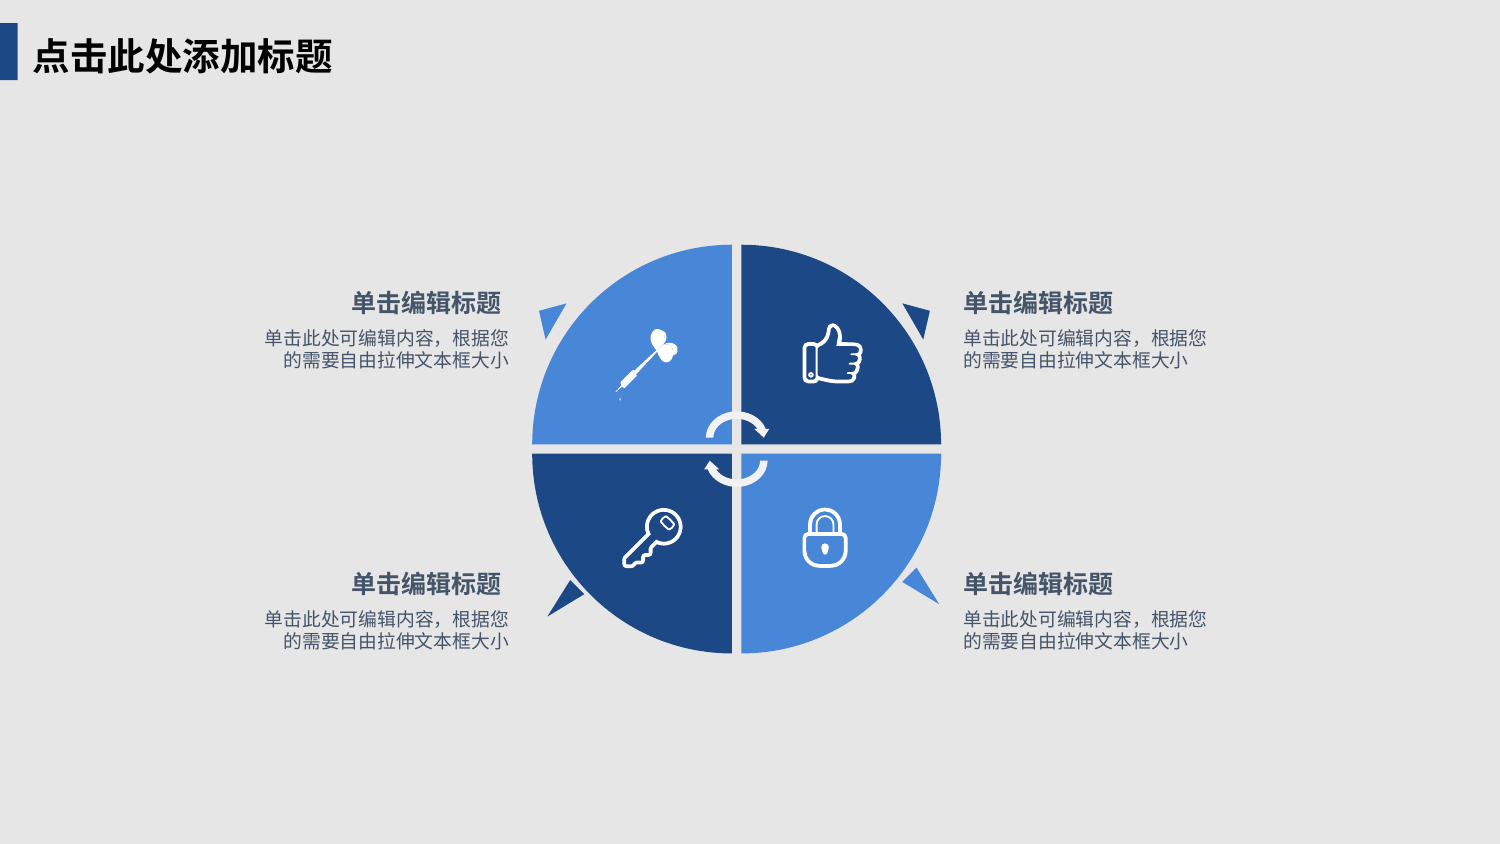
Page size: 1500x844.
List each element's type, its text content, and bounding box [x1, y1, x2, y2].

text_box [615, 328, 678, 401]
text_box [0, 23, 18, 81]
text_box [902, 303, 930, 340]
text_box [532, 453, 732, 654]
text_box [802, 323, 863, 384]
text_box [704, 460, 768, 487]
text_box [902, 567, 940, 605]
text_box [741, 453, 942, 654]
text_box 单击此处可编辑内容，根据您的需要自由拉伸文本框大小 [262, 326, 509, 372]
text_box [538, 303, 567, 340]
text_box 单击编辑标题 [963, 287, 1148, 318]
text_box [705, 411, 770, 438]
text_box 点击此处添加标题 [21, 27, 347, 84]
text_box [802, 507, 848, 569]
text_box 单击此处可编辑内容，根据您的需要自由拉伸文本框大小 [963, 326, 1210, 372]
text_box [547, 580, 585, 617]
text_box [622, 507, 683, 569]
text_box 单击编辑标题 [351, 568, 509, 599]
text_box 单击编辑标题 [963, 568, 1148, 599]
text_box 单击编辑标题 [351, 287, 509, 318]
text_box 单击此处可编辑内容，根据您的需要自由拉伸文本框大小 [262, 607, 509, 653]
text_box [741, 244, 942, 445]
text_box [532, 244, 732, 445]
text_box 单击此处可编辑内容，根据您的需要自由拉伸文本框大小 [963, 607, 1210, 653]
